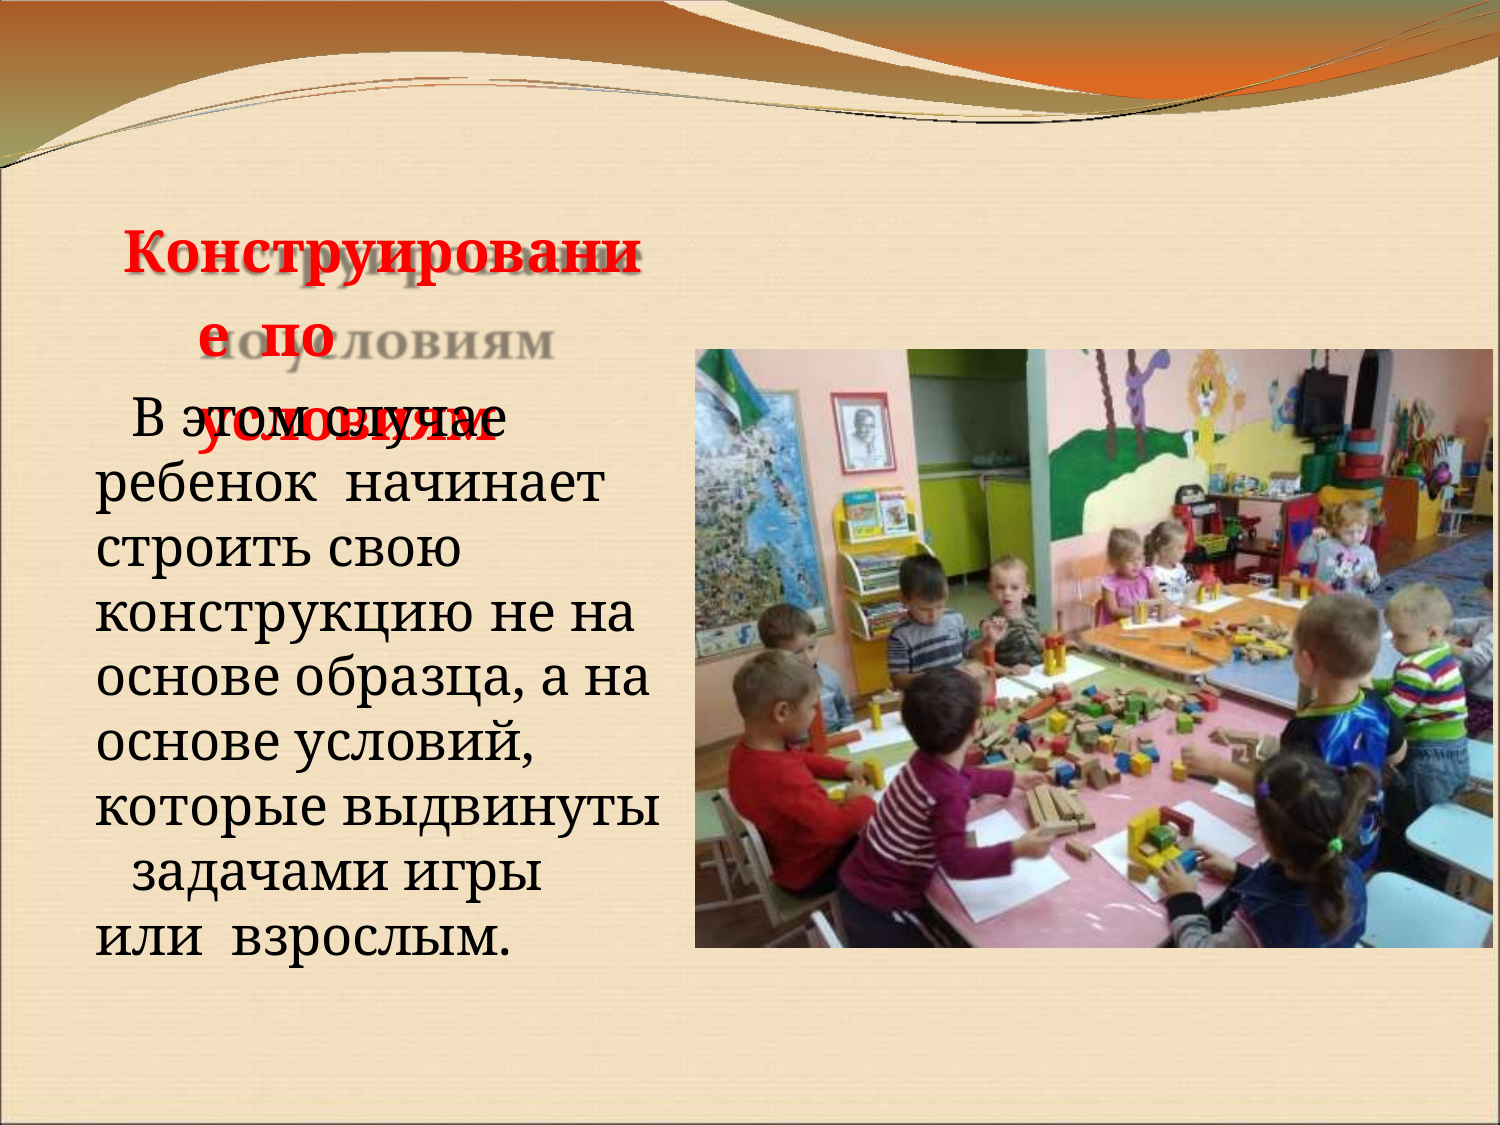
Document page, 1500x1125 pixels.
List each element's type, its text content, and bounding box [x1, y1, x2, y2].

picture [0, 0, 1500, 1125]
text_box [86, 198, 684, 413]
text_box В этом случае ребенок начинает строить свою конструкцию не на основе образца, а на основе условий, которые выдвинуты задачами игры или взрослым. [93, 420, 683, 967]
